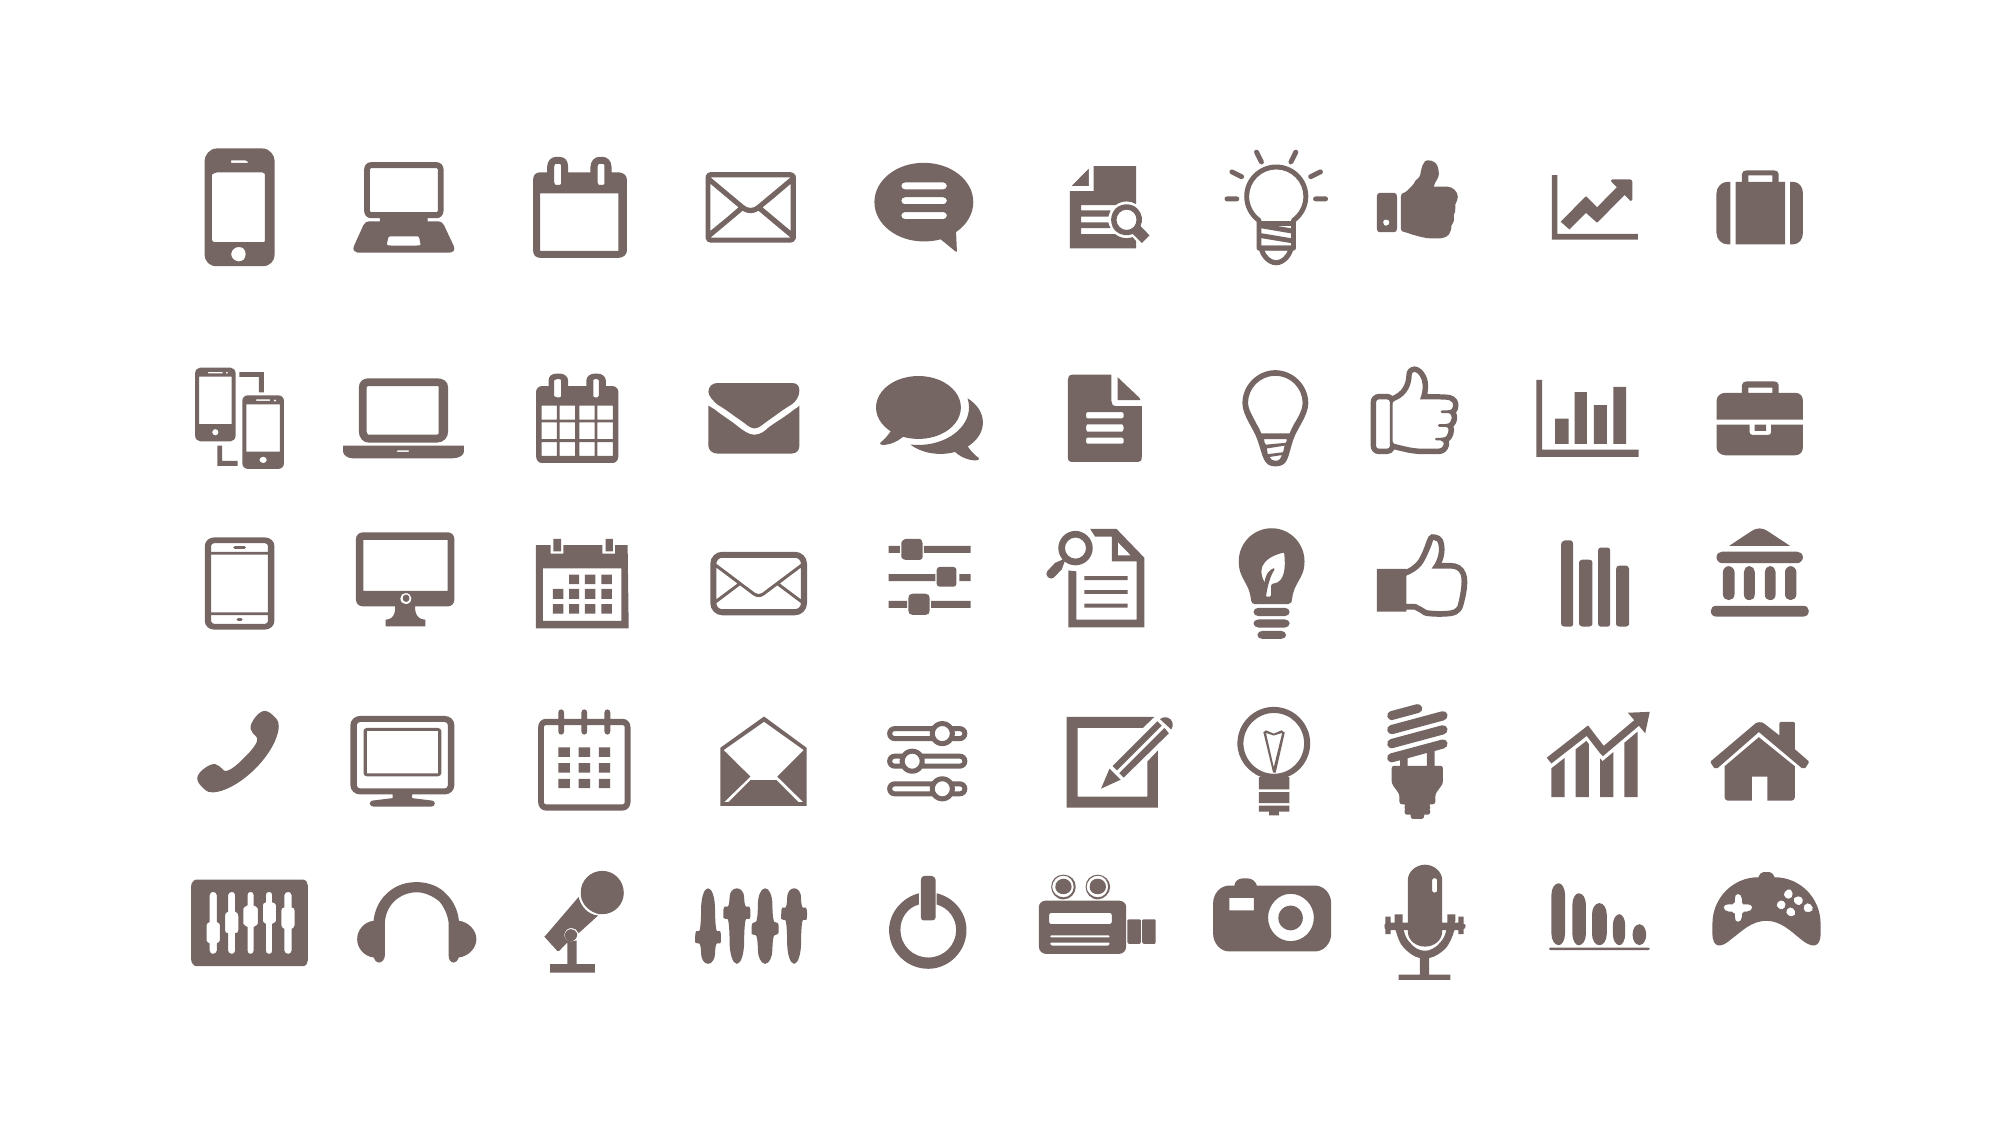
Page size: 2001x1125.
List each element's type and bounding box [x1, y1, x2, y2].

text_box [195, 367, 285, 469]
text_box [705, 172, 796, 243]
text_box [888, 566, 957, 587]
text_box [1716, 424, 1803, 456]
text_box [343, 445, 464, 459]
text_box [1046, 528, 1145, 628]
text_box [708, 405, 800, 454]
text_box [355, 532, 455, 627]
text_box [358, 378, 449, 443]
text_box [1712, 872, 1821, 946]
text_box [538, 709, 631, 811]
text_box [1038, 874, 1156, 954]
text_box [1536, 379, 1639, 457]
text_box [1598, 547, 1611, 627]
text_box [1224, 149, 1328, 266]
text_box [357, 882, 477, 963]
text_box [1548, 717, 1657, 797]
text_box [1213, 878, 1332, 952]
text_box [901, 538, 971, 560]
text_box [543, 870, 624, 973]
text_box [1579, 559, 1593, 627]
text_box [197, 710, 279, 793]
text_box [1735, 170, 1786, 245]
text_box [1376, 534, 1468, 617]
text_box [1386, 703, 1448, 819]
text_box [1376, 192, 1398, 233]
text_box [710, 551, 808, 616]
text_box [536, 373, 619, 463]
text_box [888, 593, 930, 615]
text_box [535, 538, 629, 629]
text_box [350, 715, 455, 807]
text_box [1551, 175, 1638, 240]
text_box [888, 545, 900, 553]
text_box [1384, 864, 1466, 980]
text_box [1710, 721, 1809, 769]
text_box [874, 162, 974, 252]
text_box [1242, 370, 1309, 467]
text_box [1724, 737, 1795, 801]
text_box [1237, 706, 1311, 816]
text_box [204, 537, 275, 630]
text_box [1548, 883, 1650, 951]
text_box [1069, 166, 1150, 249]
text_box [1790, 181, 1803, 245]
text_box [1067, 374, 1142, 462]
text_box [1716, 181, 1731, 245]
text_box [931, 600, 971, 608]
text_box [875, 375, 983, 461]
text_box [1238, 528, 1305, 639]
text_box [353, 162, 455, 253]
text_box [886, 720, 968, 802]
text_box [1616, 565, 1630, 627]
text_box [191, 879, 308, 967]
text_box [1716, 381, 1803, 420]
text_box [1066, 714, 1176, 808]
text_box [1710, 527, 1809, 617]
text_box [1400, 160, 1458, 239]
text_box [720, 716, 807, 806]
text_box [204, 148, 275, 267]
text_box [889, 875, 967, 969]
text_box [1561, 540, 1574, 627]
text_box [533, 156, 627, 258]
text_box [695, 888, 807, 964]
text_box [959, 574, 971, 582]
text_box [1370, 366, 1459, 455]
text_box [708, 383, 800, 429]
